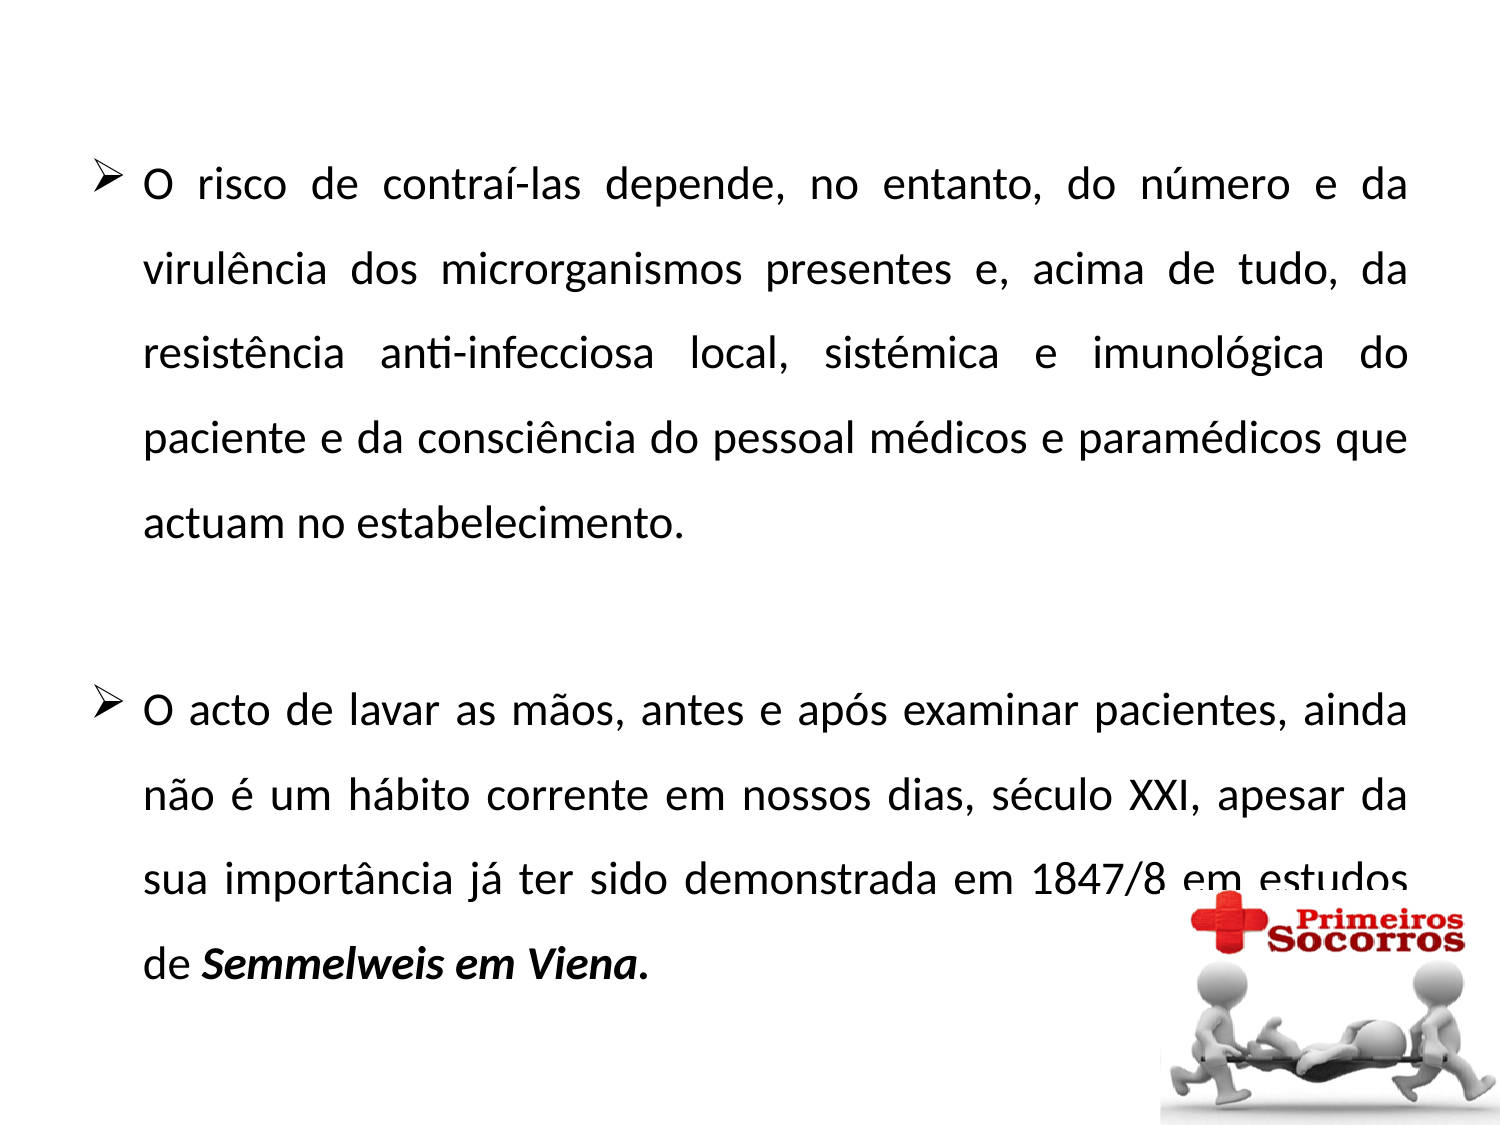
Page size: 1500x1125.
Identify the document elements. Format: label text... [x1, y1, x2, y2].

list O risco de contraí-las depende, no entanto, do número e da virulência dos microrganismos presentes e, acima de tudo, da resistência anti-infecciosa local, sistémica e imunológica do paciente e da consciência do pessoal médicos e paramédicos que actuam no estabelecimento. O acto de lavar as mãos, antes e após examinar pacientes, ainda não é um hábito corrente em nossos dias, século XXI, apesar da sua importância já ter sido demonstrada em 1847/8 em estudos de Semmelweis em Viena. [75, 117, 1425, 1005]
picture [1159, 890, 1500, 1125]
